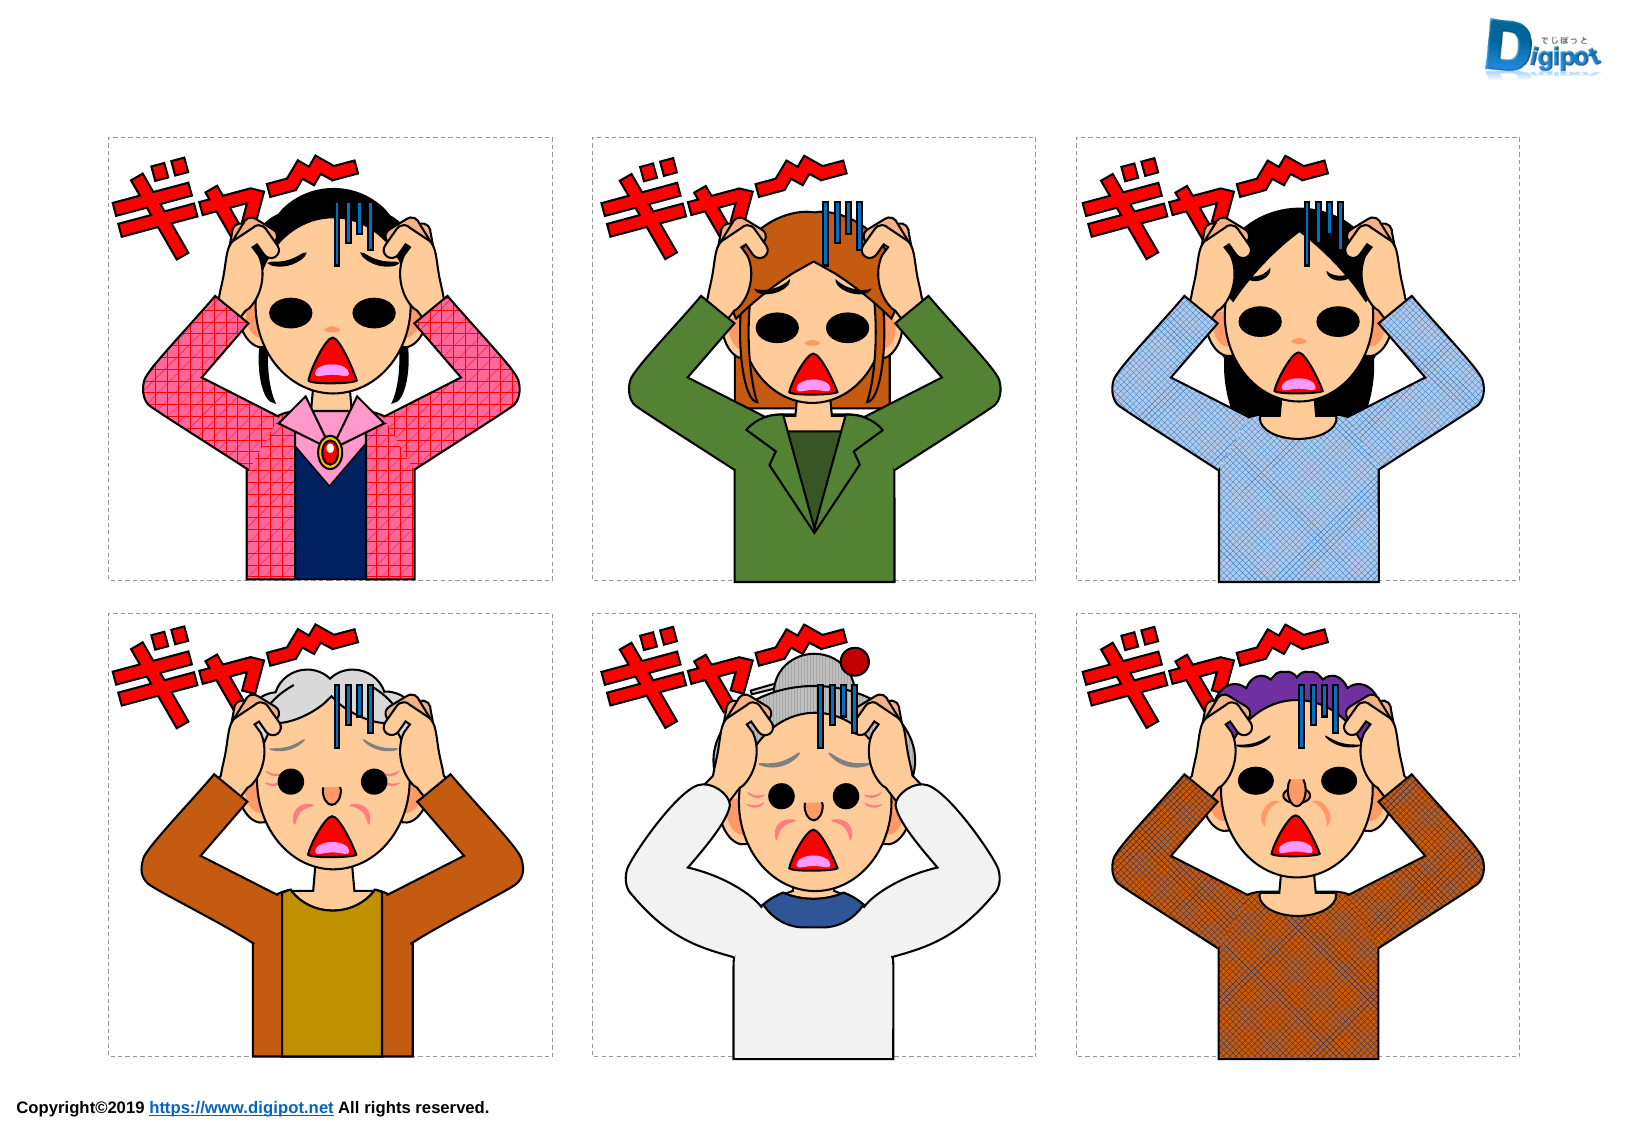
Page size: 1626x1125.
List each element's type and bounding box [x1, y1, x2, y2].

text_box [1084, 614, 1472, 1060]
text_box [114, 145, 508, 580]
text_box [603, 145, 988, 583]
text_box [603, 614, 988, 1060]
text_box [114, 614, 509, 1057]
text_box [1084, 145, 1472, 583]
picture [1485, 18, 1602, 82]
